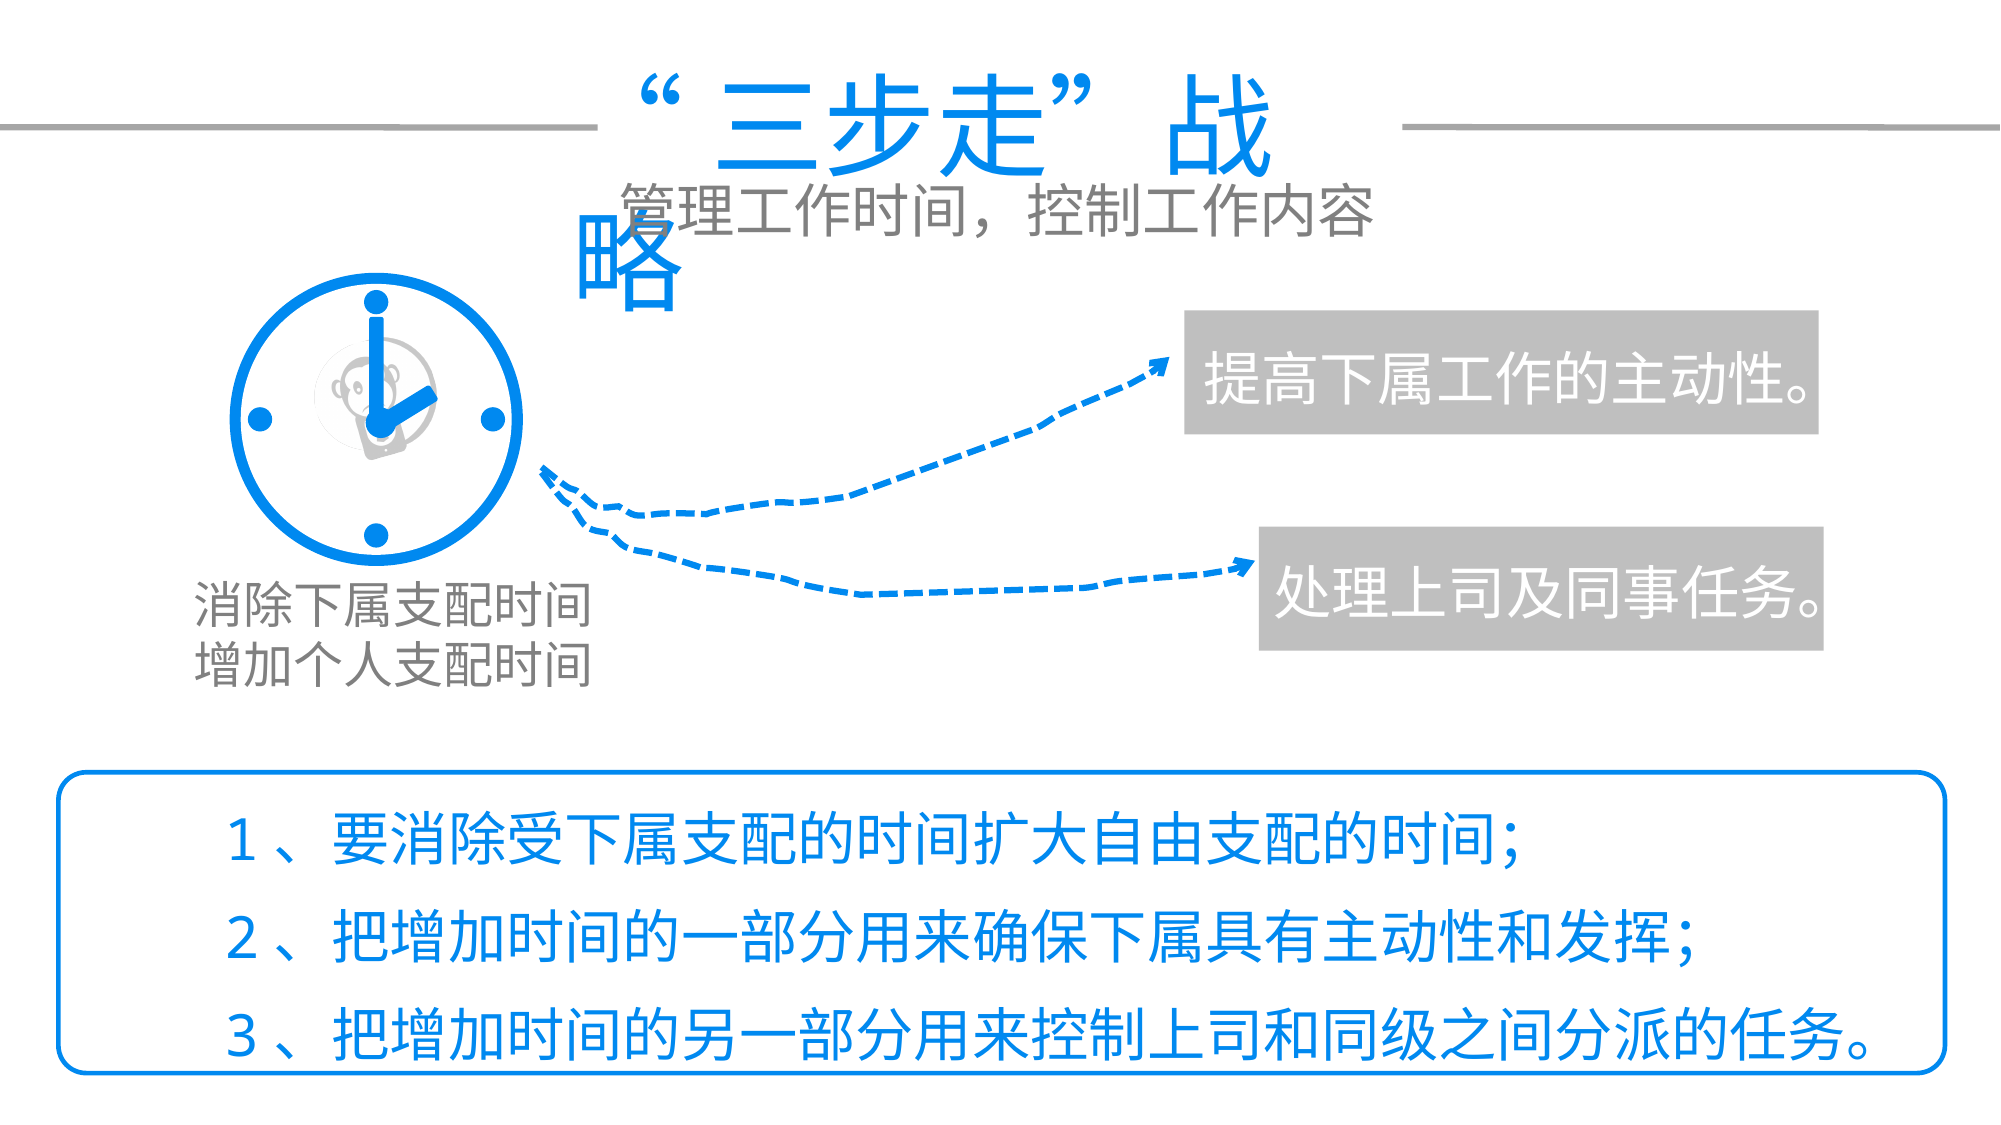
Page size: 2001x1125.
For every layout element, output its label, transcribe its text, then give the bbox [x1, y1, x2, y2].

text_box “三步走”战略 [557, 49, 1396, 334]
text_box 消除下属支配时间 增加个人支配时间 [178, 565, 609, 701]
text_box 提高下属工作的主动性。 [1188, 335, 1859, 420]
text_box [1183, 309, 1820, 435]
text_box [1920, 771, 1947, 1074]
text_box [229, 272, 523, 566]
text_box [1258, 526, 1825, 549]
text_box [540, 471, 1256, 596]
text_box 处理上司及同事任务。 [1258, 549, 1871, 634]
text_box 1、要消除受下属支配的时间扩大自由支配的时间； 2、把增加时间的一部分用来确保下属具有主动性和发挥； 3、把增加时间的另一部分用来控制上司和同级之间分派的任务。 [209, 766, 1920, 1076]
text_box [57, 771, 209, 1075]
text_box [540, 356, 1170, 517]
text_box [1258, 634, 1825, 652]
text_box 管理工作时间，控制工作内容 [603, 166, 1391, 252]
